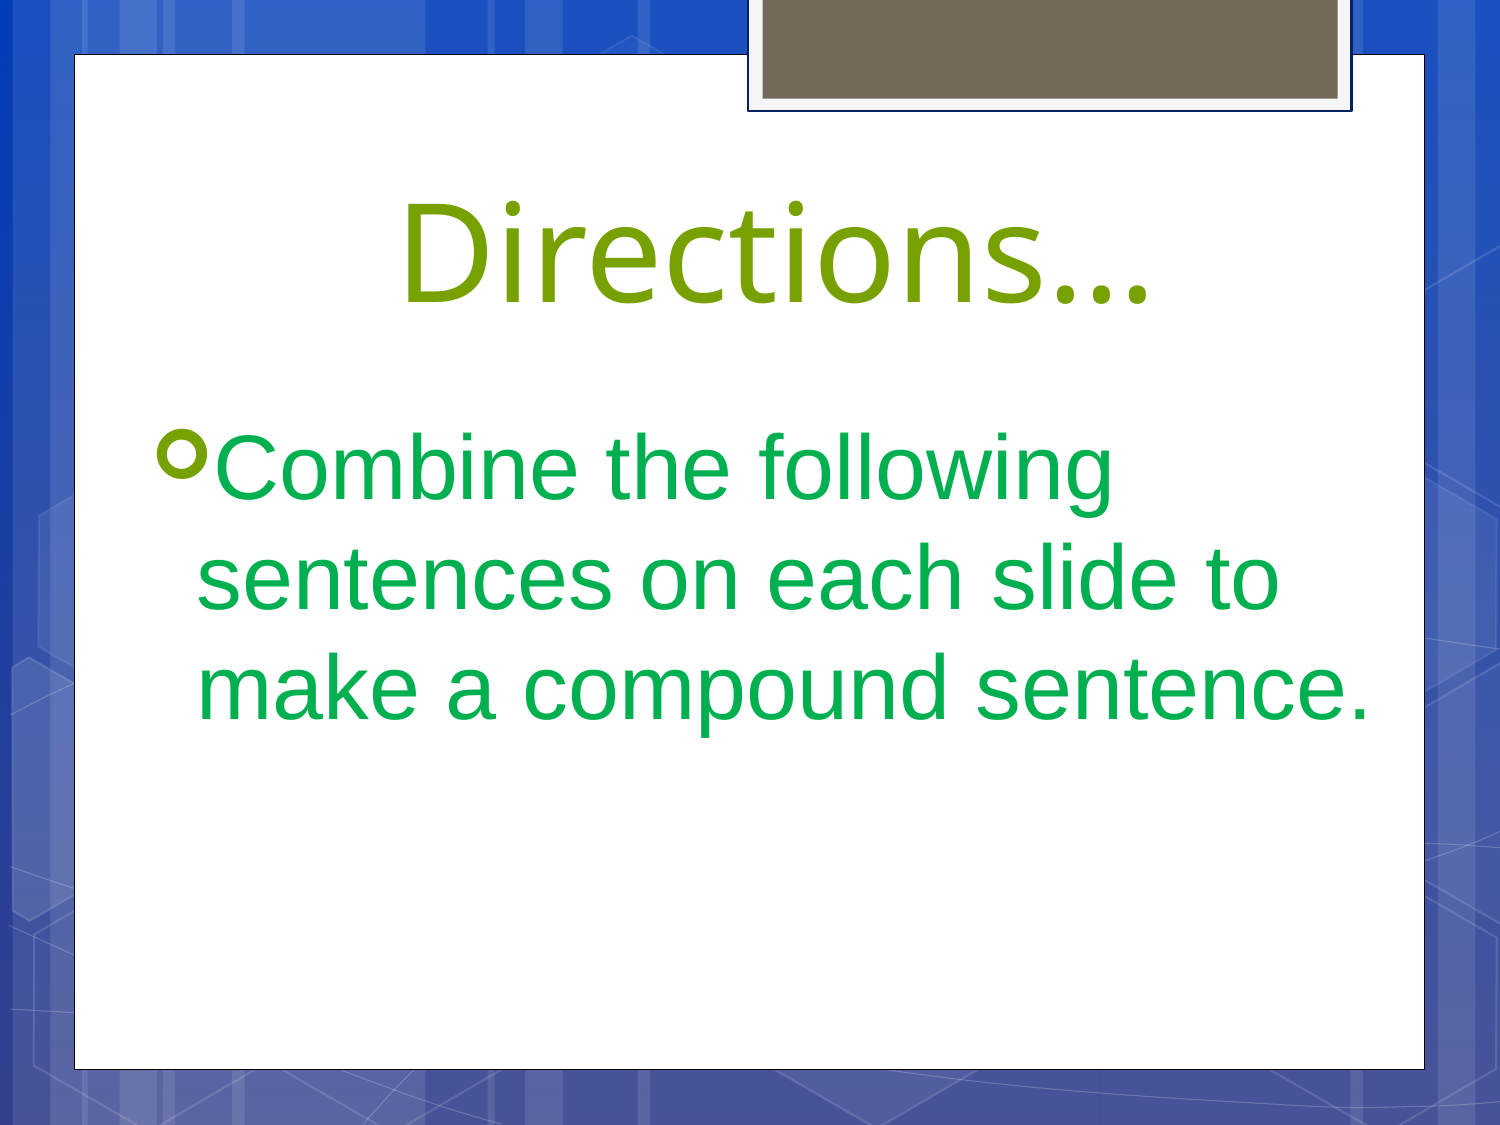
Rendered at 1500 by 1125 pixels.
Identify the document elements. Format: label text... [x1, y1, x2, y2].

list Combine the following sentences on each slide to make a compound sentence. [125, 399, 1438, 963]
title Directions… [200, 149, 1353, 338]
